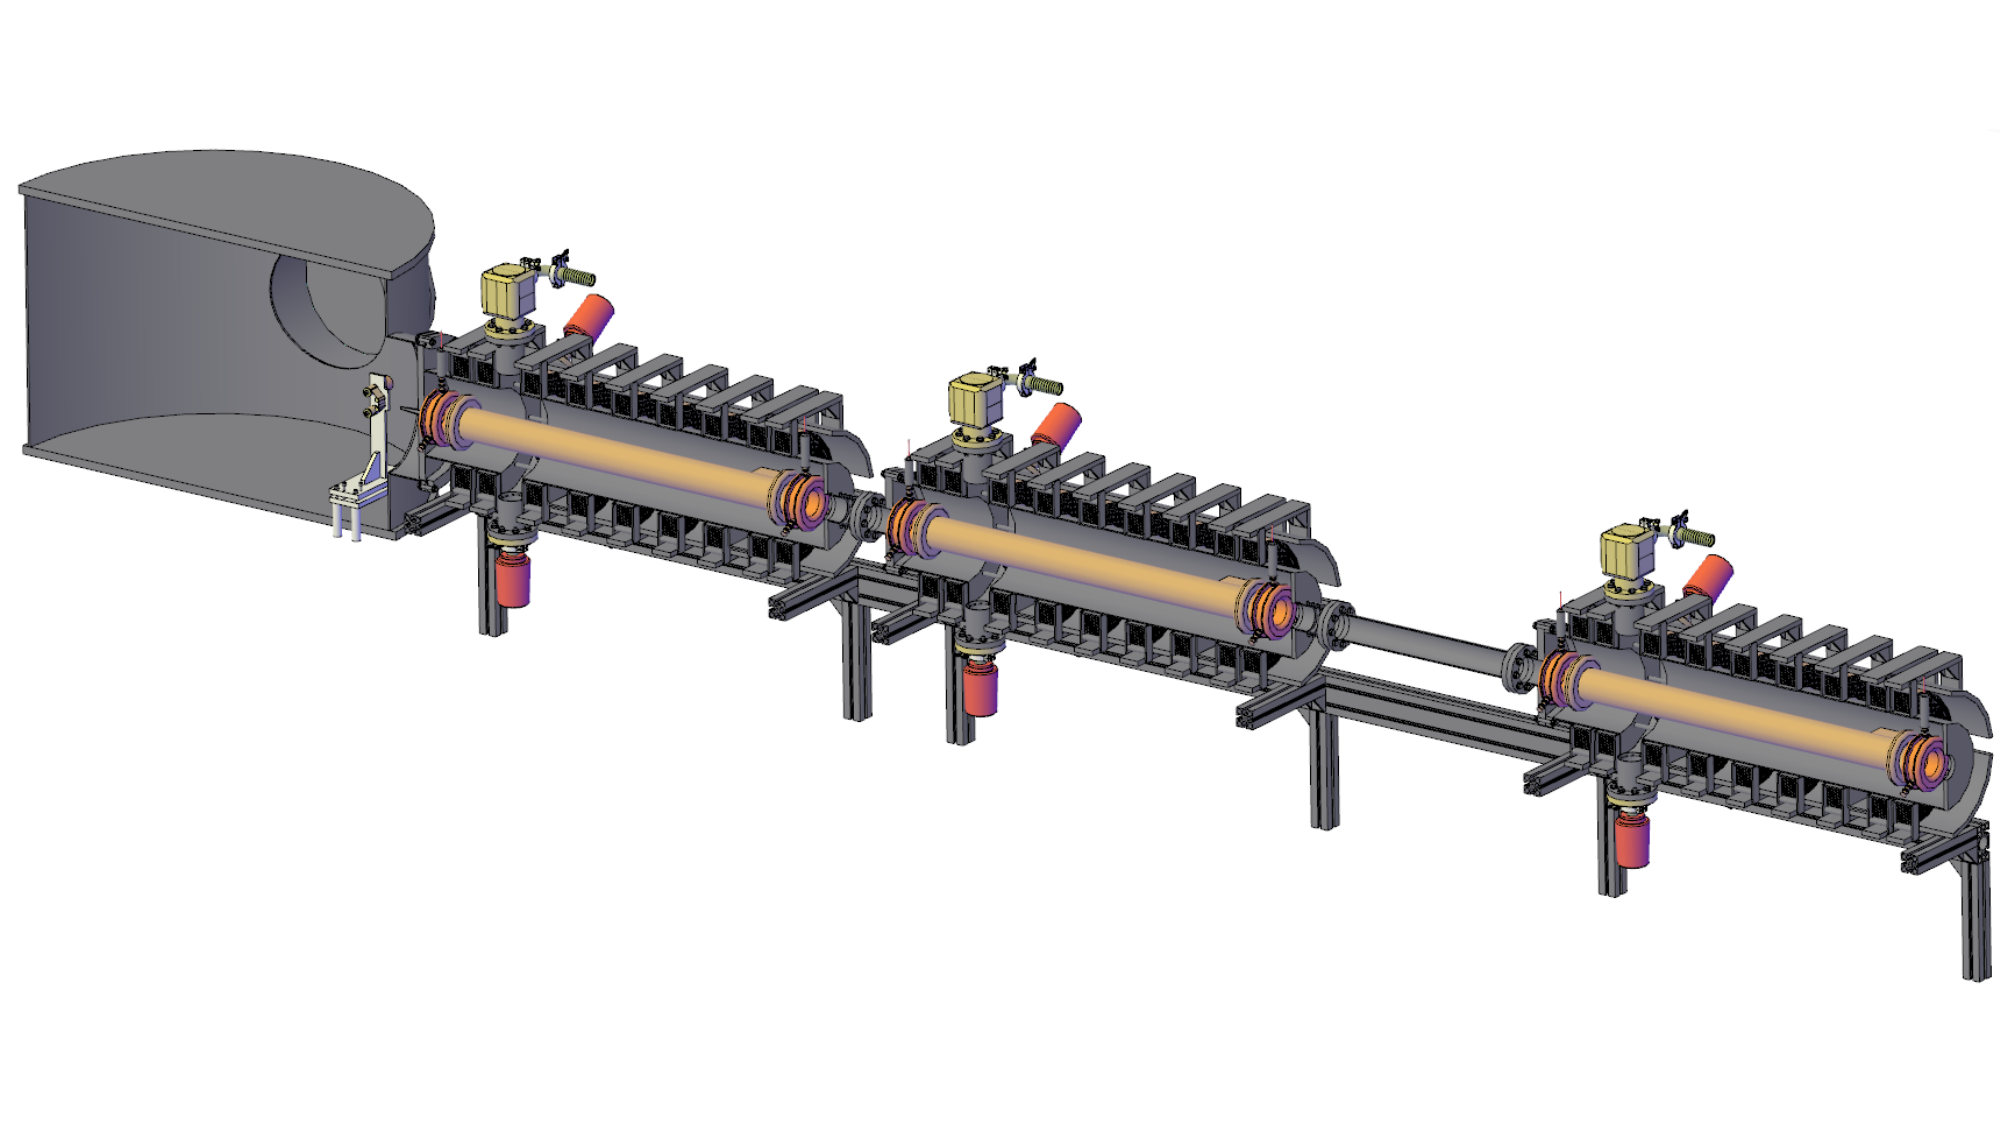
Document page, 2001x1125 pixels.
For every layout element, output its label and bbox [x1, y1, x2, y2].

picture [0, 129, 2000, 996]
